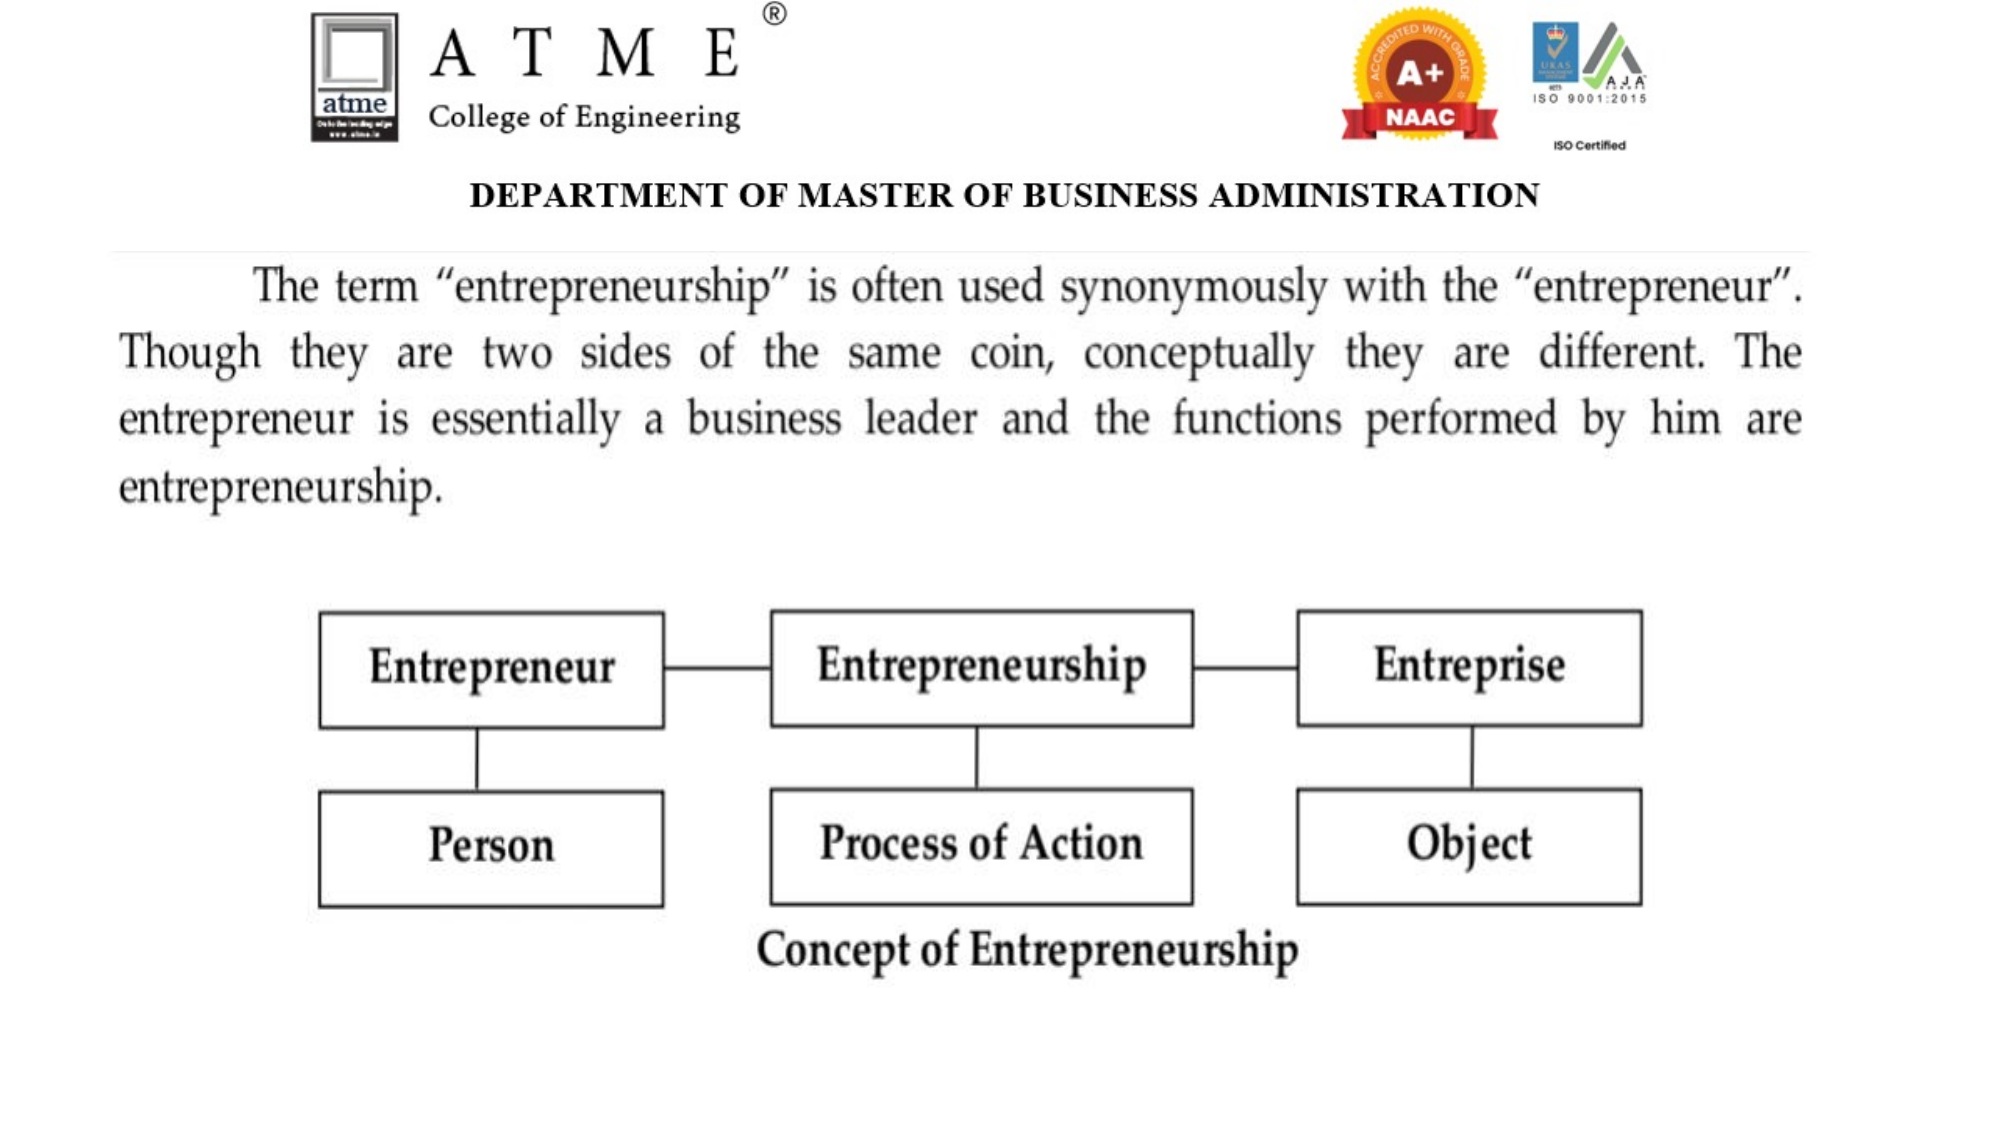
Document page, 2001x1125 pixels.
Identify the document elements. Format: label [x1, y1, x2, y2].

picture [303, 0, 1697, 215]
list [106, 251, 1852, 1028]
